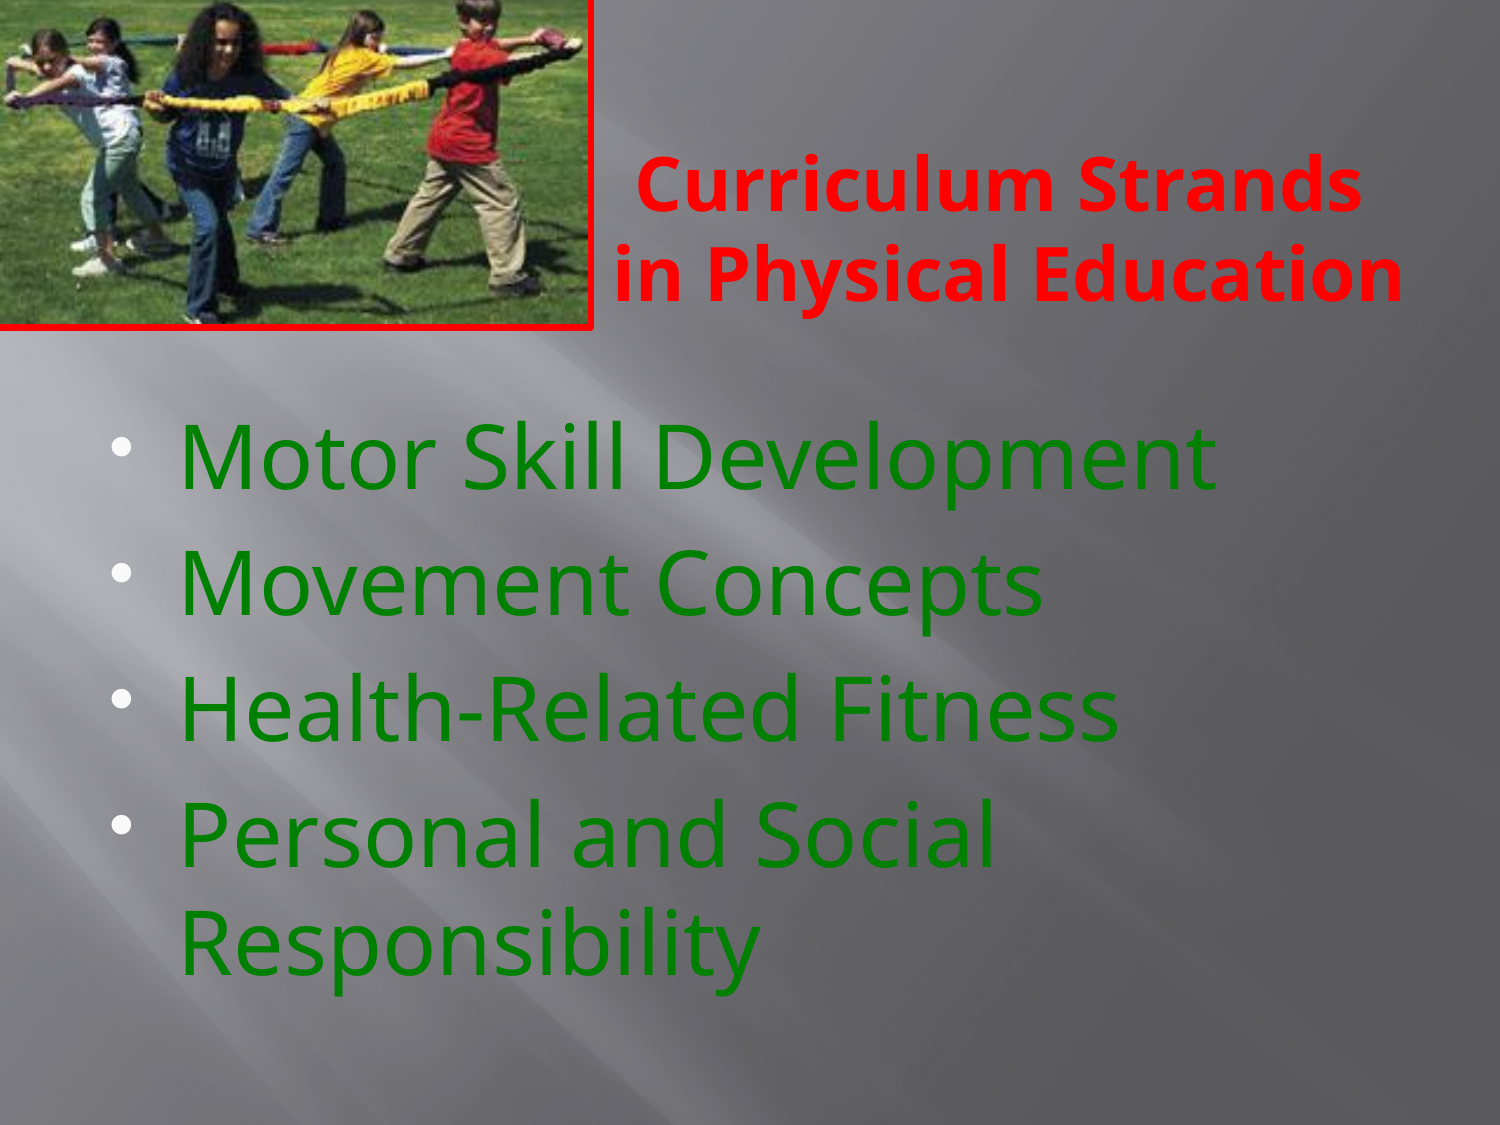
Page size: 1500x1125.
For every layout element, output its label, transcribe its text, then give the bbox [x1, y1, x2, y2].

title Curriculum Strands in Physical Education [627, 108, 1425, 344]
list Motor Skill Development Movement Concepts Health-Related Fitness Personal and Social Responsibility [75, 392, 1425, 1005]
picture [0, 0, 588, 325]
